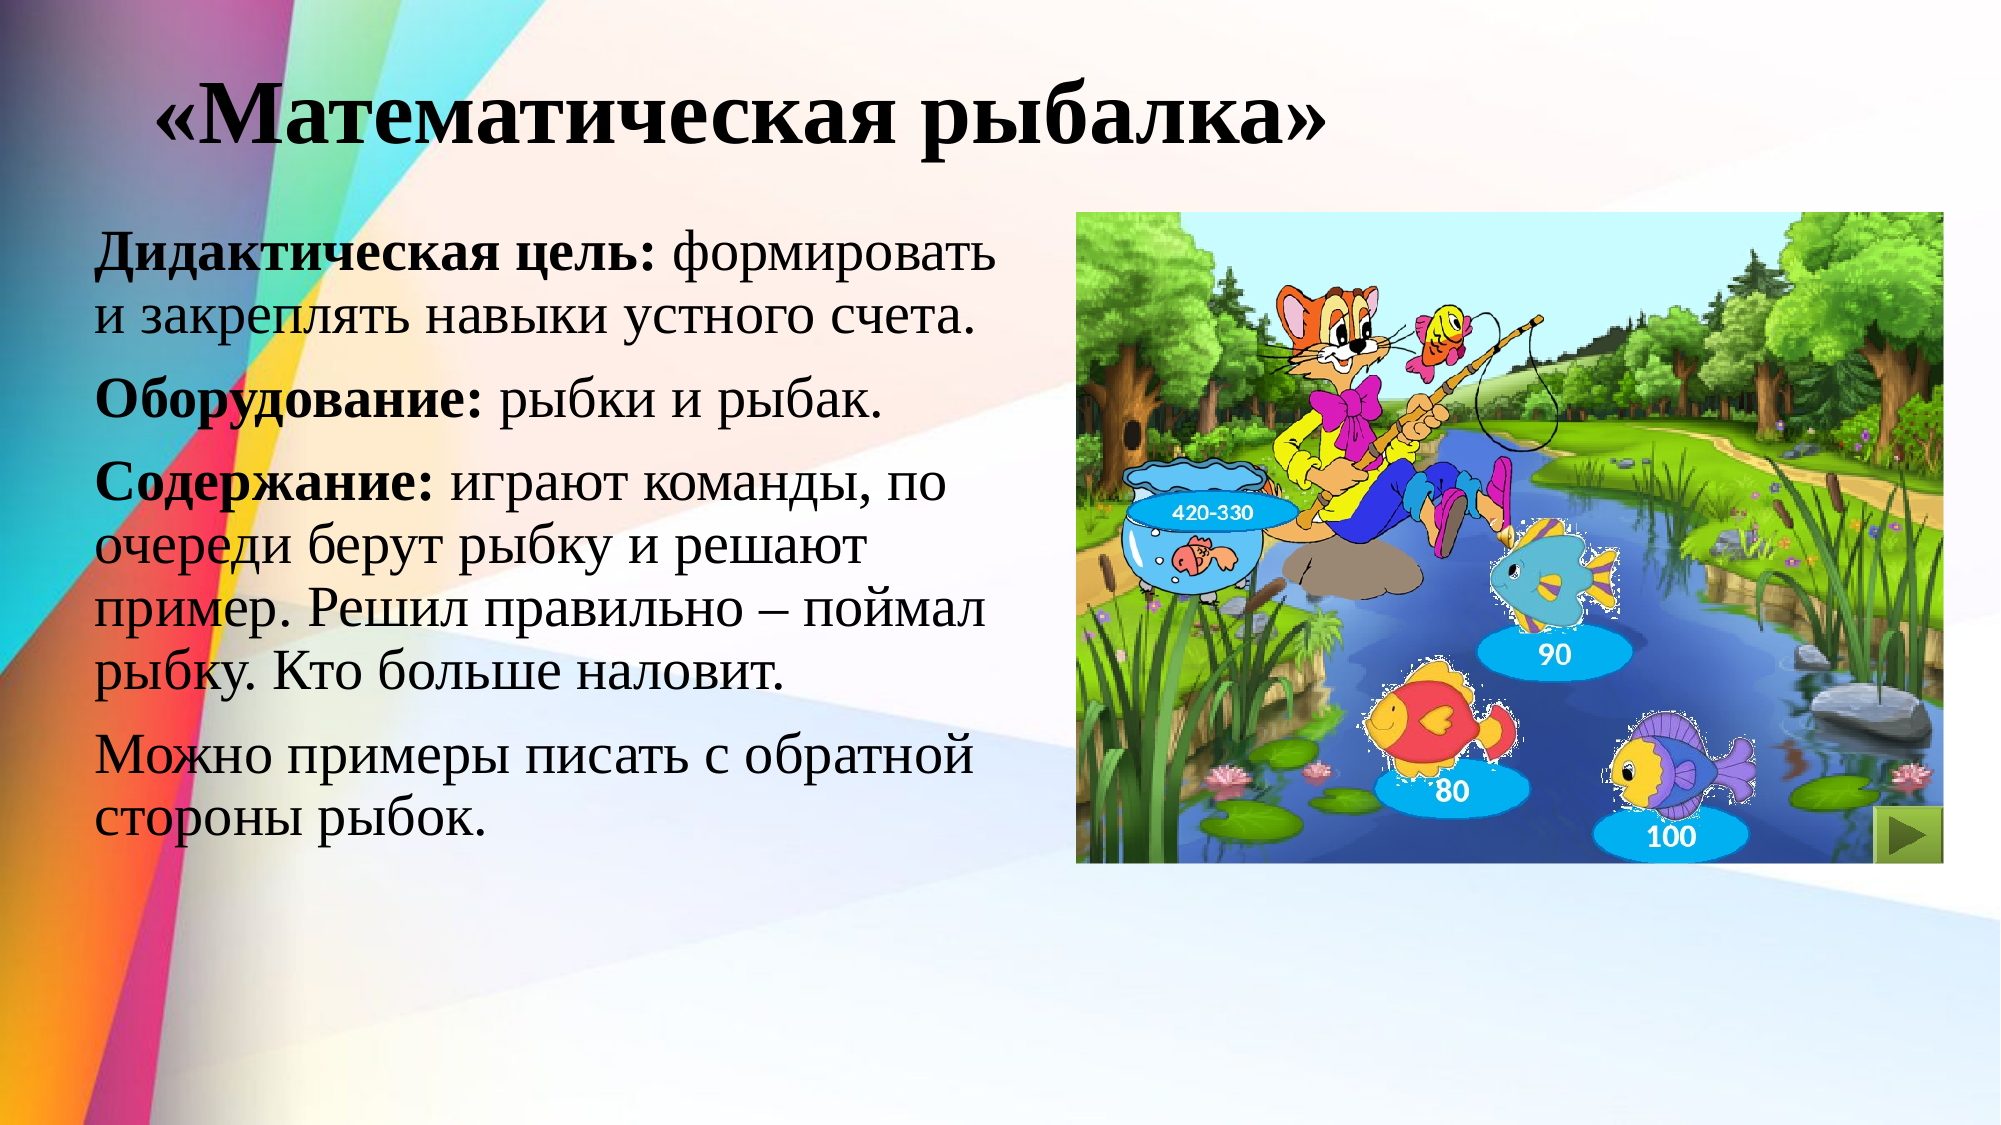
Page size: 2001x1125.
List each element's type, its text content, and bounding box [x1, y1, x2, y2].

title «Математическая рыбалка» [137, 59, 1863, 278]
picture [0, 0, 2001, 1125]
list Дидактическая цель: формировать и закреплять навыки устного счета. Оборудование: рыбки и рыбак. Содержание: играют команды, по очереди берут рыбку и решают пример. Решил правильно – поймал рыбку. Кто больше наловит. Можно примеры писать с обратной стороны рыбок. [79, 212, 1019, 1041]
